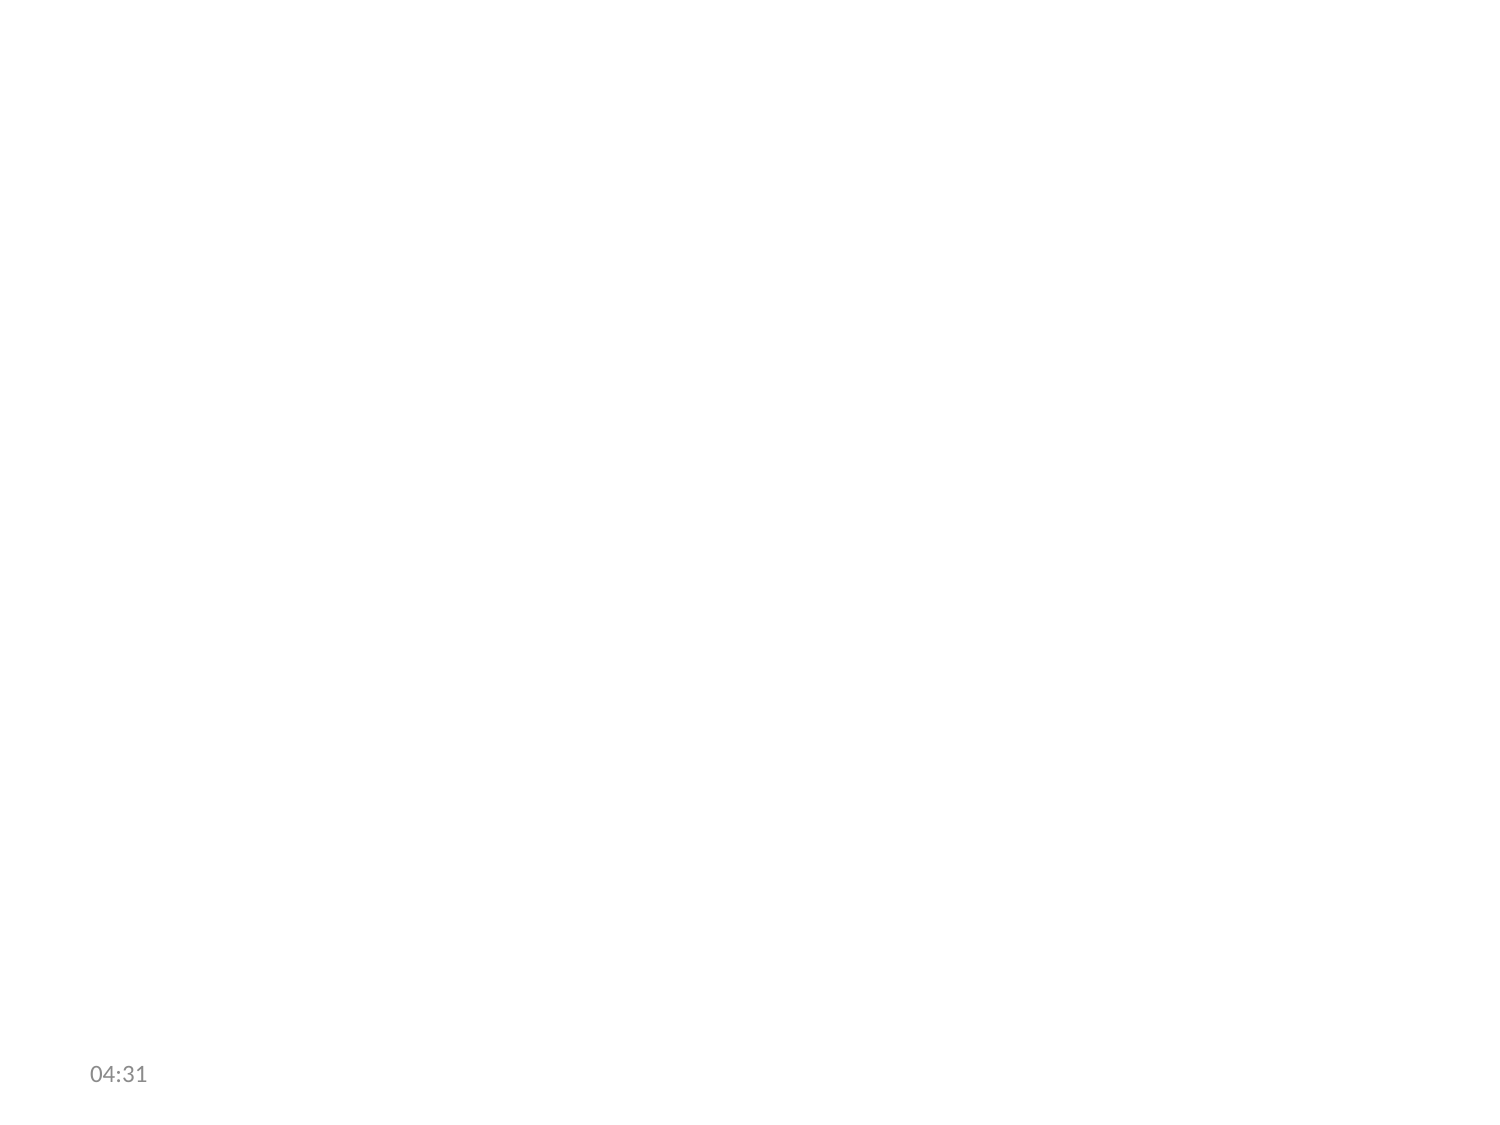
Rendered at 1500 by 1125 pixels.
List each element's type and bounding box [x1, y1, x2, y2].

slide_number [75, 1042, 425, 1103]
